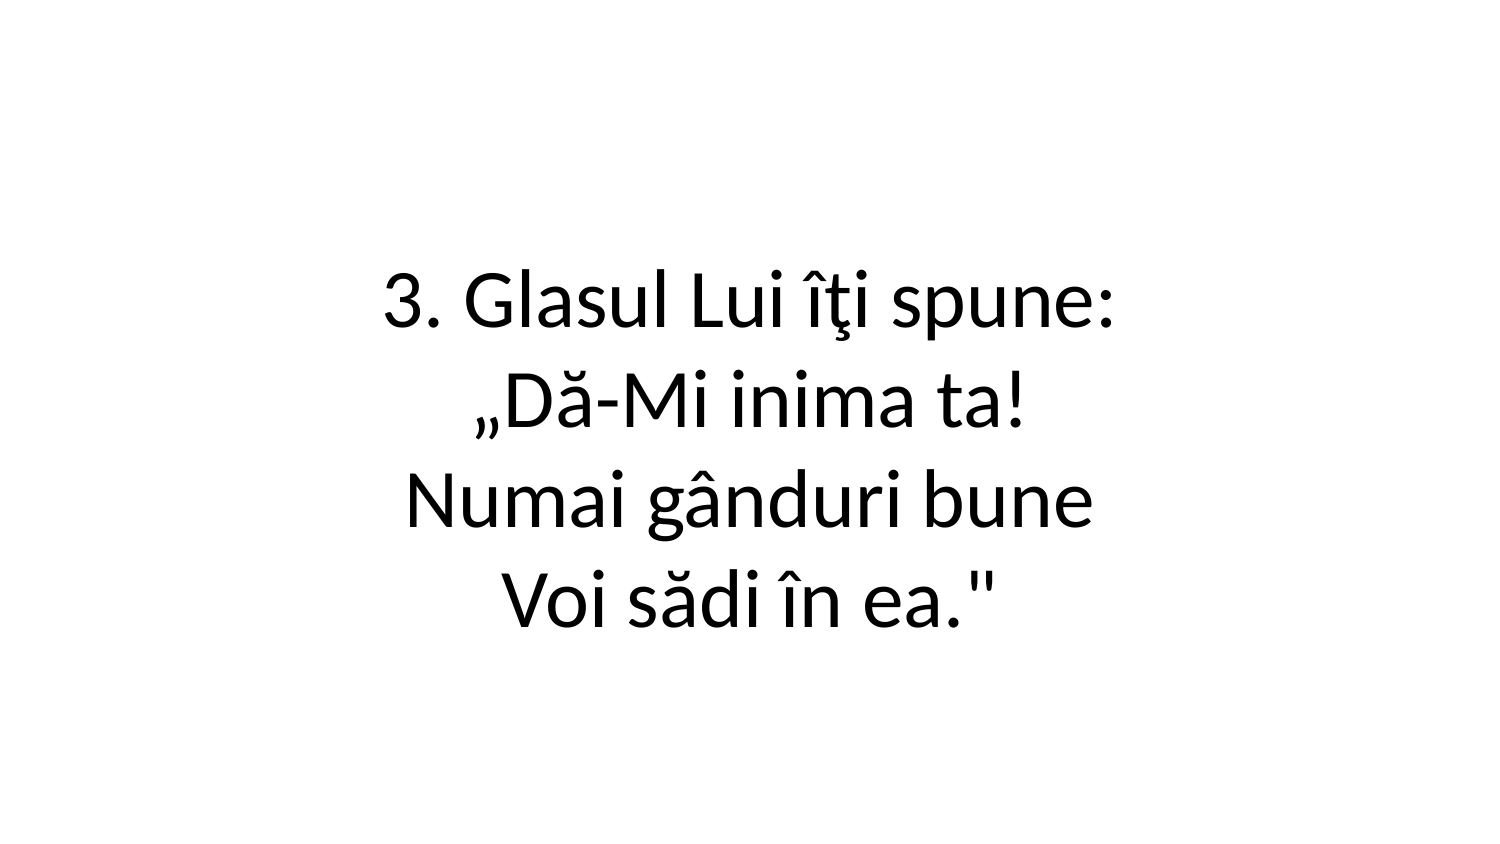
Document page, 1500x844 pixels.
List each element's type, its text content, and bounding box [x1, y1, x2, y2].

text_box 3. Glasul Lui îţi spune: „Dă-Mi inima ta! Numai gânduri bune Voi sădi în ea." [366, 192, 1133, 652]
